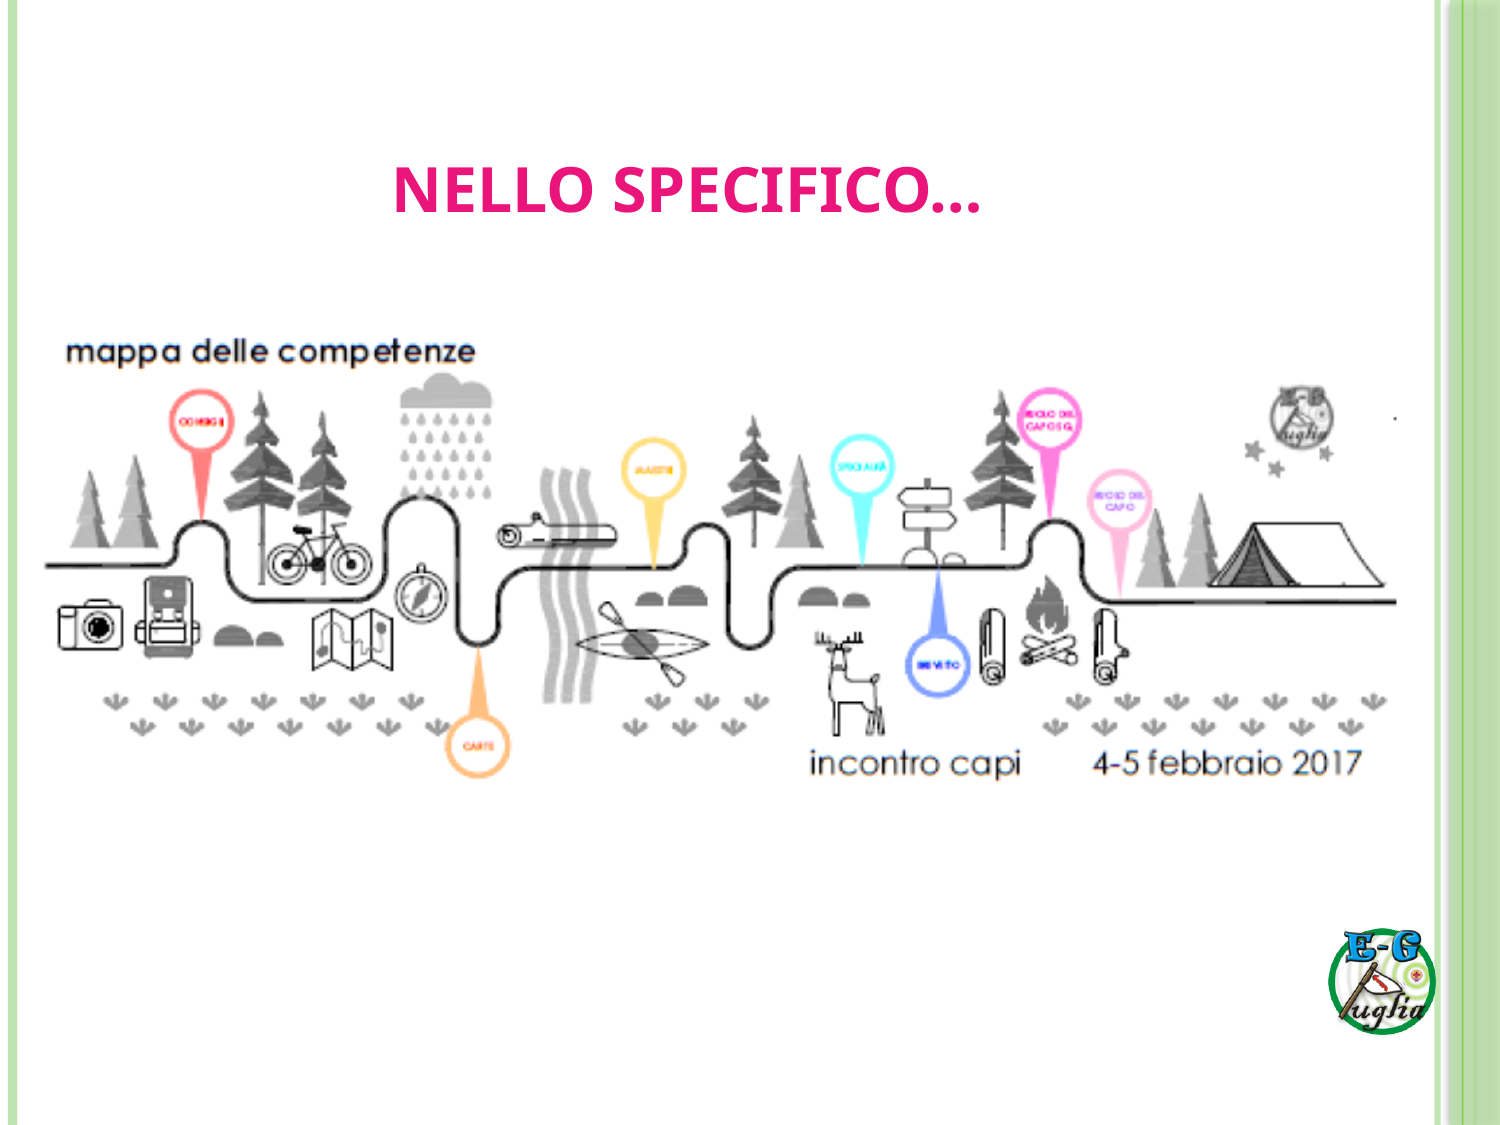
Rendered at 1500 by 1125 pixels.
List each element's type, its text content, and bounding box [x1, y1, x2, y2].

title NELLO SPECIFICO… [75, 45, 489, 233]
title NELLO SPECIFICO… [965, 45, 1300, 233]
picture [1328, 928, 1436, 1036]
picture [43, 0, 1411, 1125]
